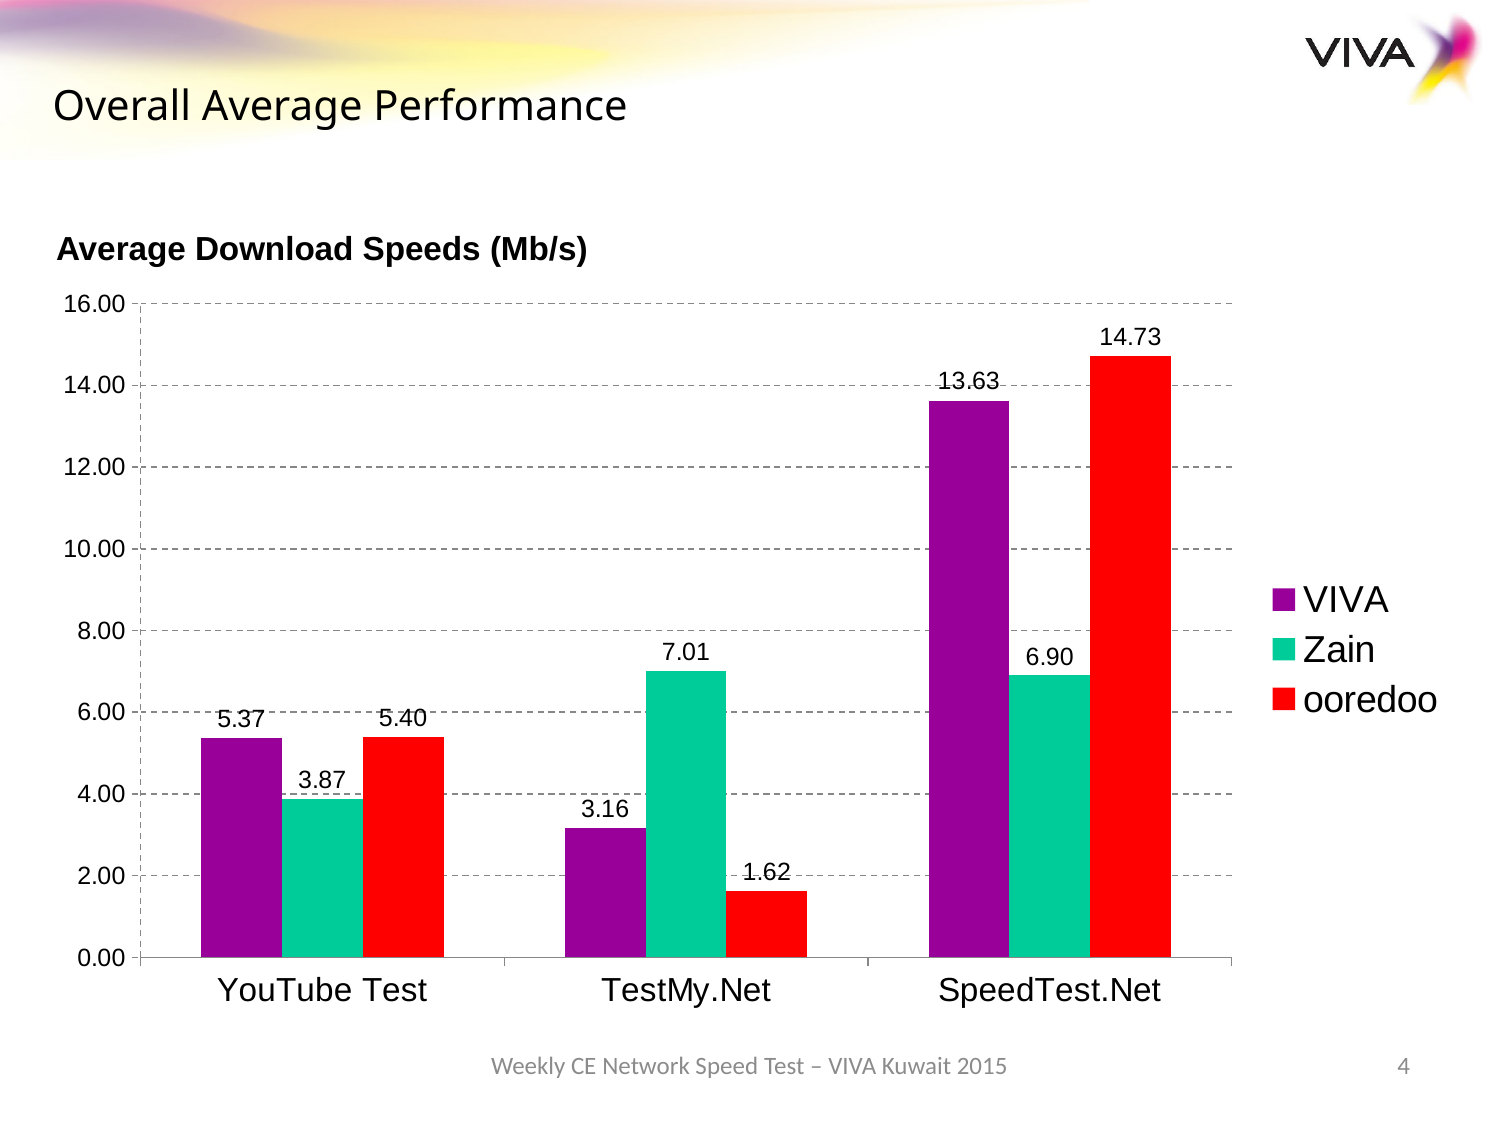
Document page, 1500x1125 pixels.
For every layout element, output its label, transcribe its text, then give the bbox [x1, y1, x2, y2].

picture [1300, 12, 1485, 105]
chart [34, 275, 1463, 1024]
text_box Weekly CE Network Speed Test – VIVA Kuwait 2015 [205, 1042, 1074, 1103]
text_box Overall Average Performance [37, 24, 1278, 184]
text_box 4 [1074, 1042, 1425, 1103]
picture [0, 0, 1089, 160]
text_box Average Download Speeds (Mb/s) [41, 219, 1093, 273]
